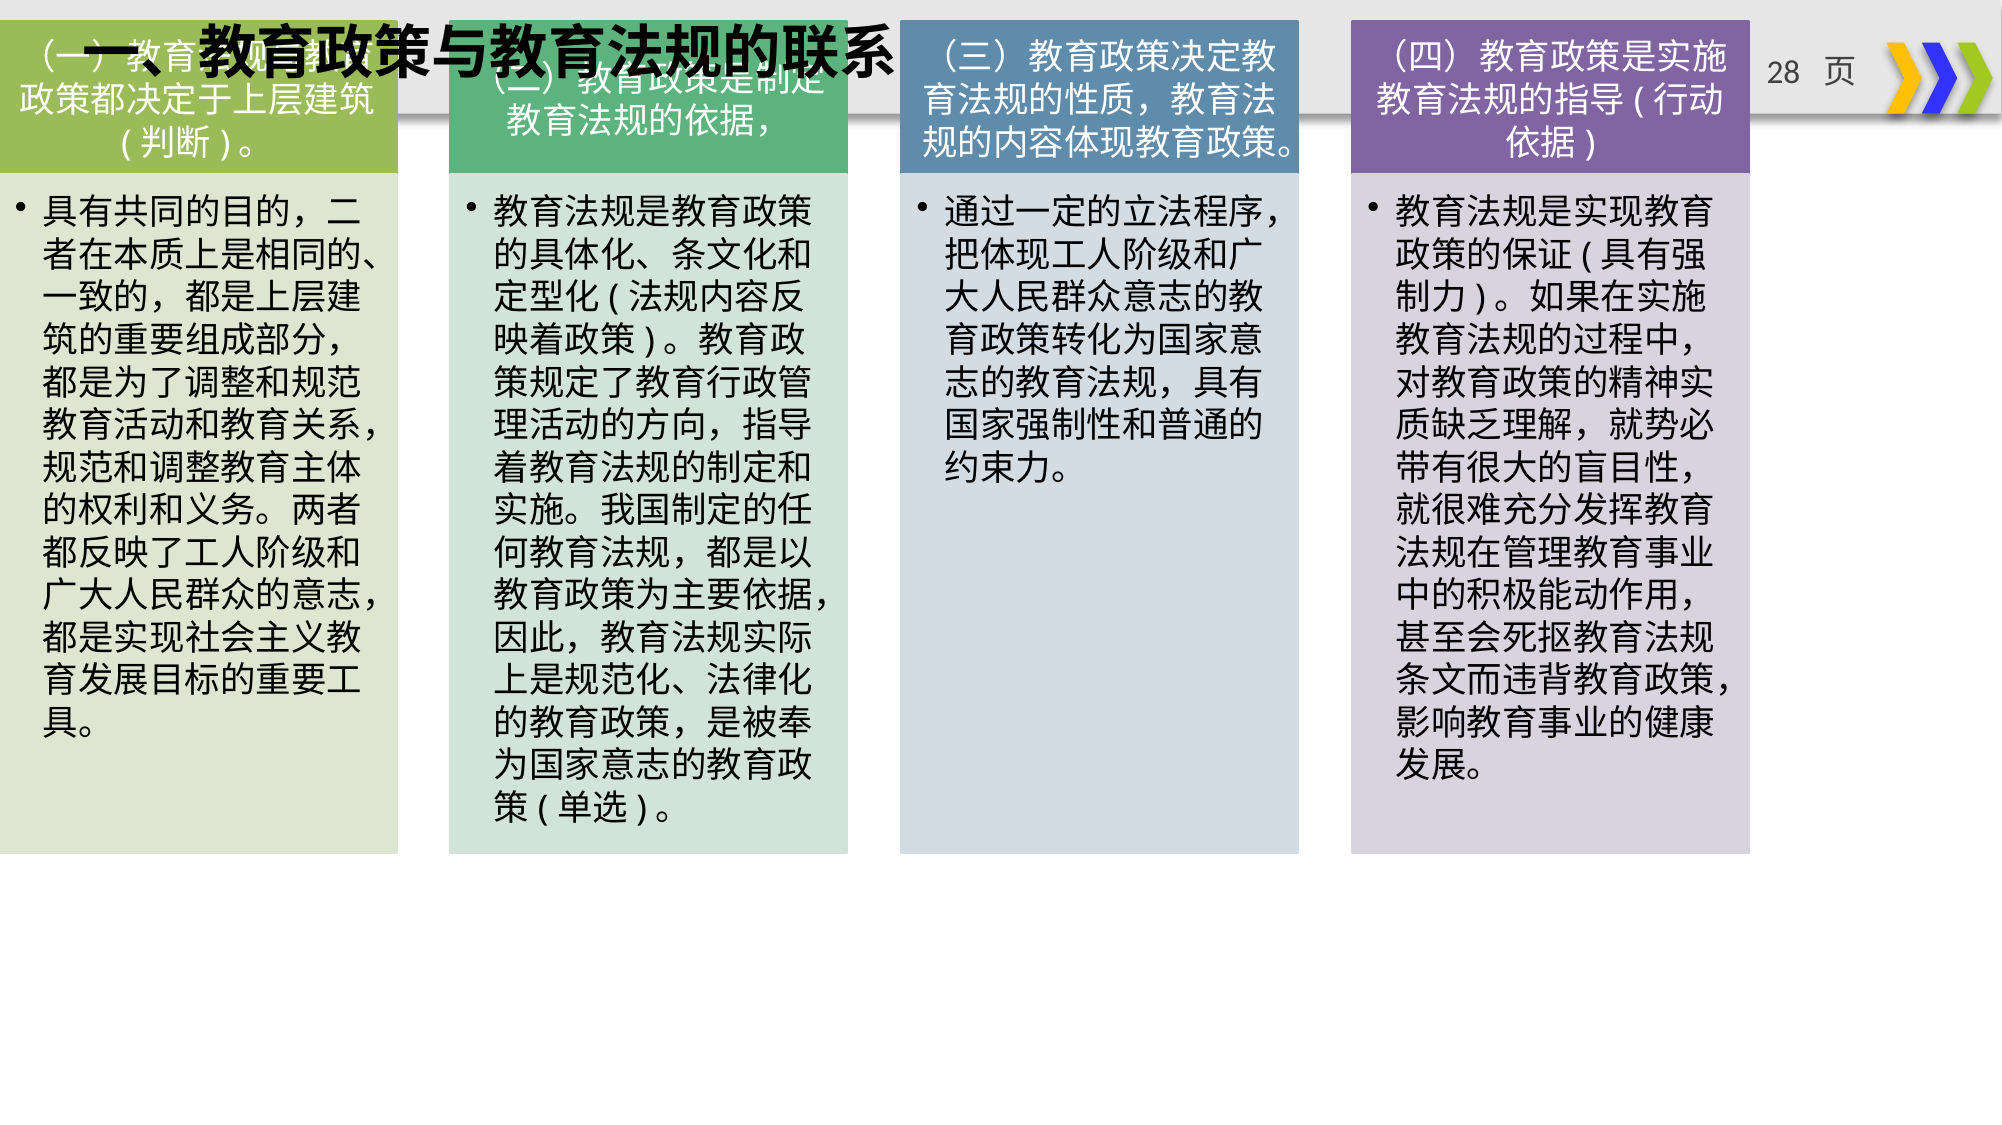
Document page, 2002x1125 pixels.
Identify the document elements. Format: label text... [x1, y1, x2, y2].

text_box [90, 160, 1840, 1036]
text_box 一、教育政策与教育法规的联系 [67, 7, 1008, 93]
